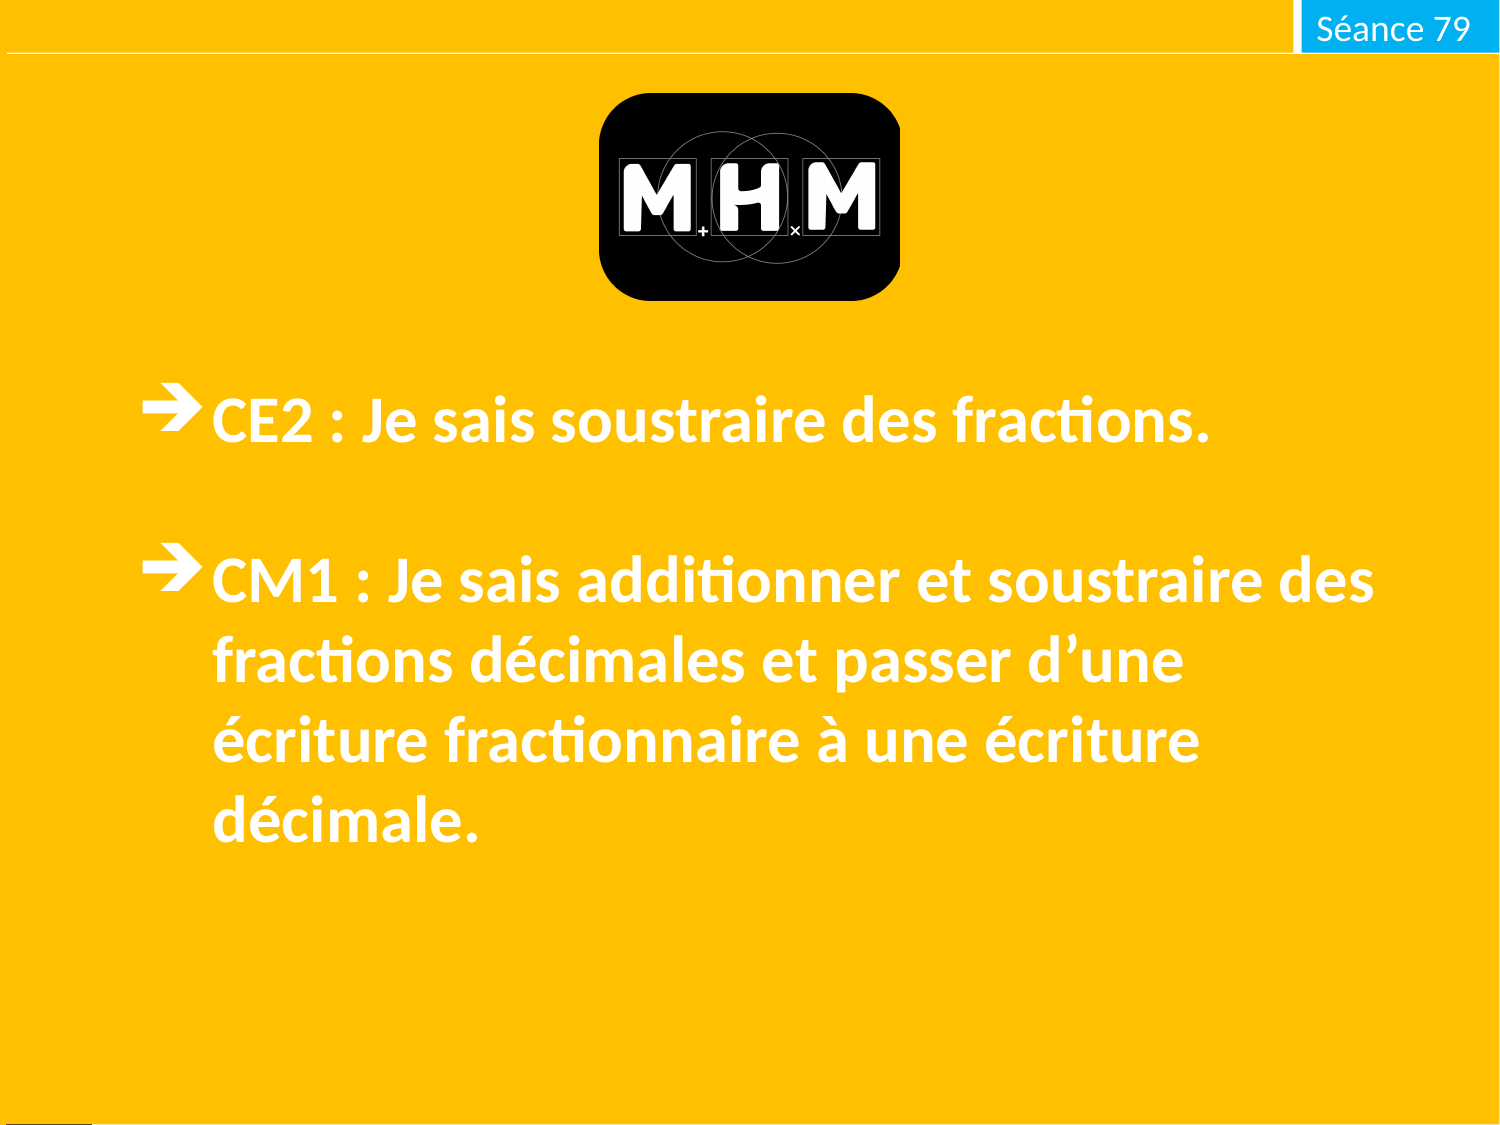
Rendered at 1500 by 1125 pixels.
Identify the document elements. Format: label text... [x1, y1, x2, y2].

text_box [0, 52, 1500, 1125]
text_box CE2 : Je sais soustraire des fractions. CM1 : Je sais additionner et soustraire des fractions décimales et passer d’une écriture fractionnaire à une écriture décimale. [122, 298, 1401, 863]
picture [599, 93, 901, 302]
